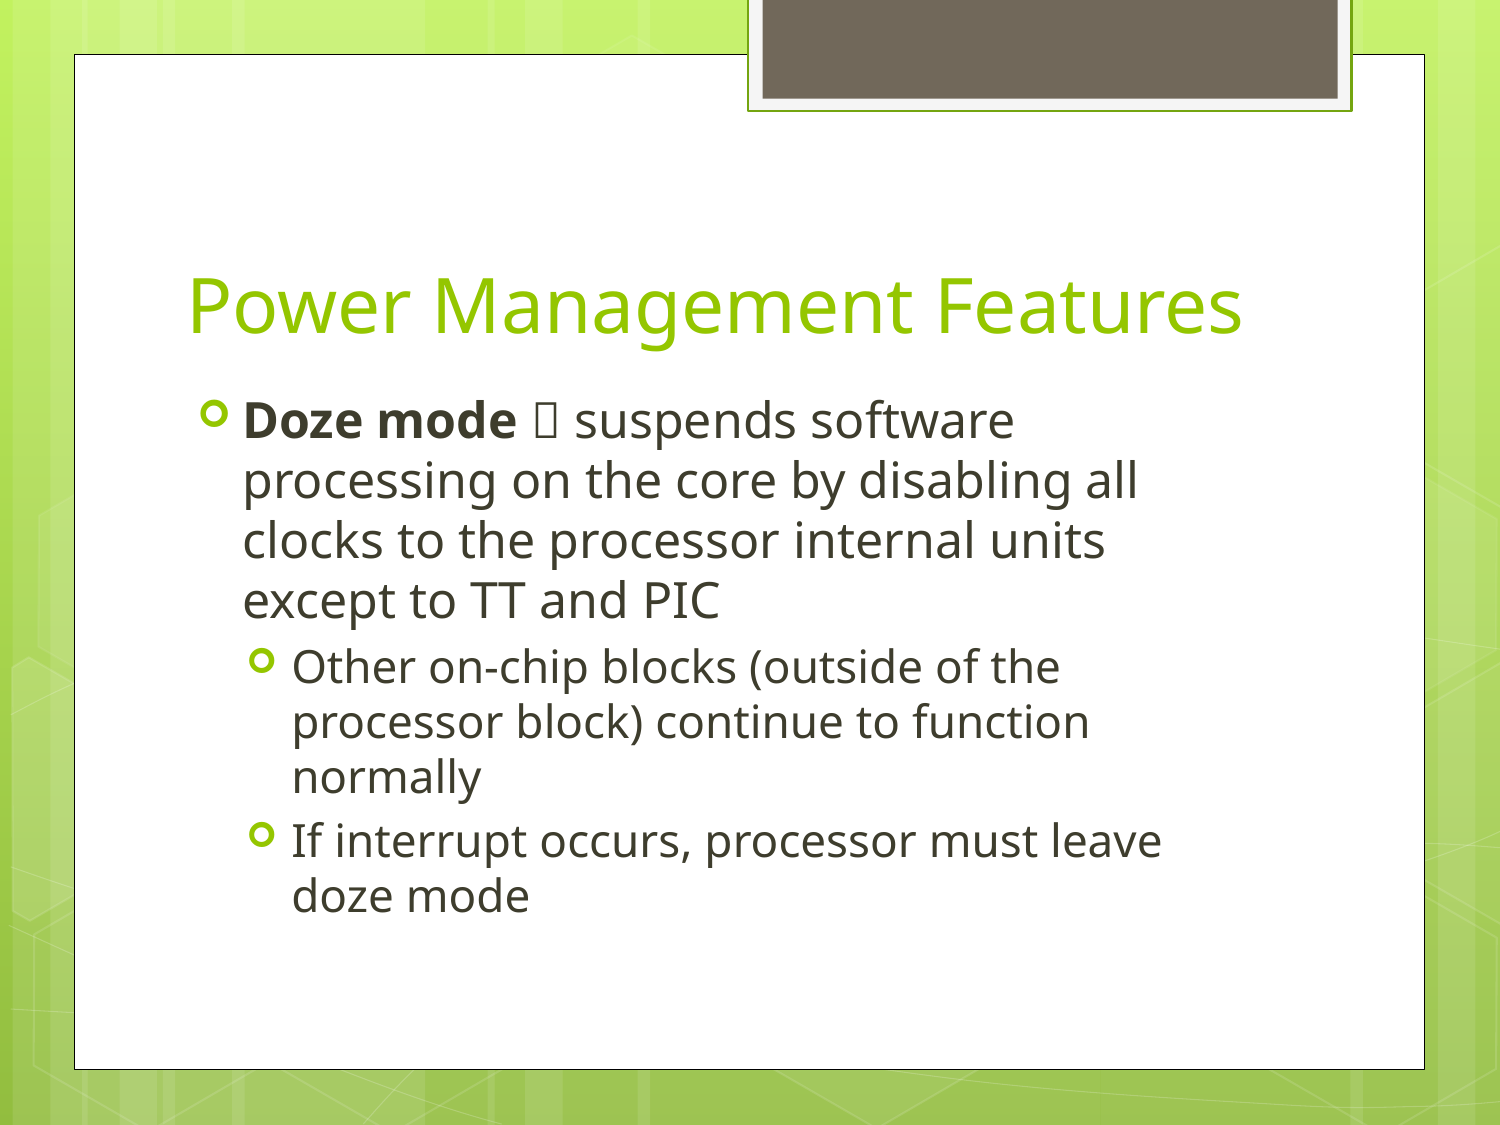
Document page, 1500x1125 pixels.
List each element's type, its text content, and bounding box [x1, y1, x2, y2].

title Power Management Features [171, 168, 1324, 357]
list Doze mode  suspends software processing on the core by disabling all clocks to the processor internal units except to TT and PIC Other on-chip blocks (outside of the processor block) continue to function normally If interrupt occurs, processor must leave doze mode [171, 381, 1283, 957]
